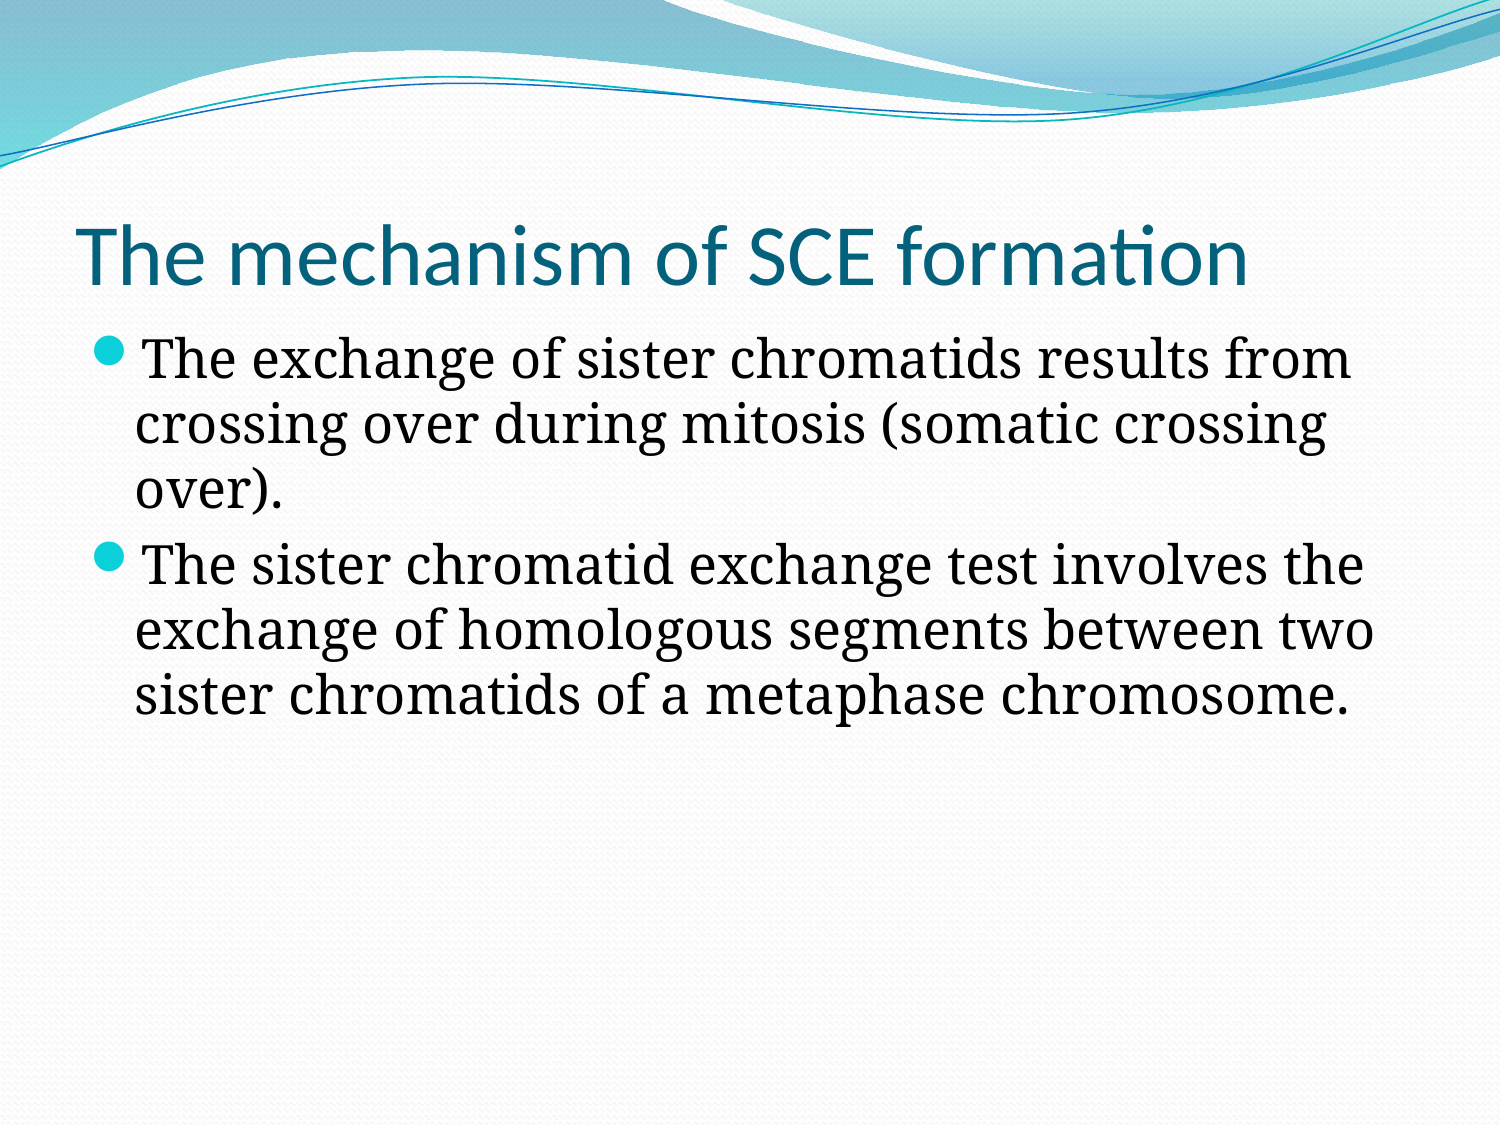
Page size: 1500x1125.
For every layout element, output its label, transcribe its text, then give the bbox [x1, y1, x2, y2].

list The exchange of sister chromatids results from crossing over during mitosis (somatic crossing over). The sister chromatid exchange test involves the exchange of homologous segments between two sister chromatids of a metaphase chromosome. [75, 317, 1425, 1038]
title The mechanism of SCE formation [75, 115, 1425, 303]
